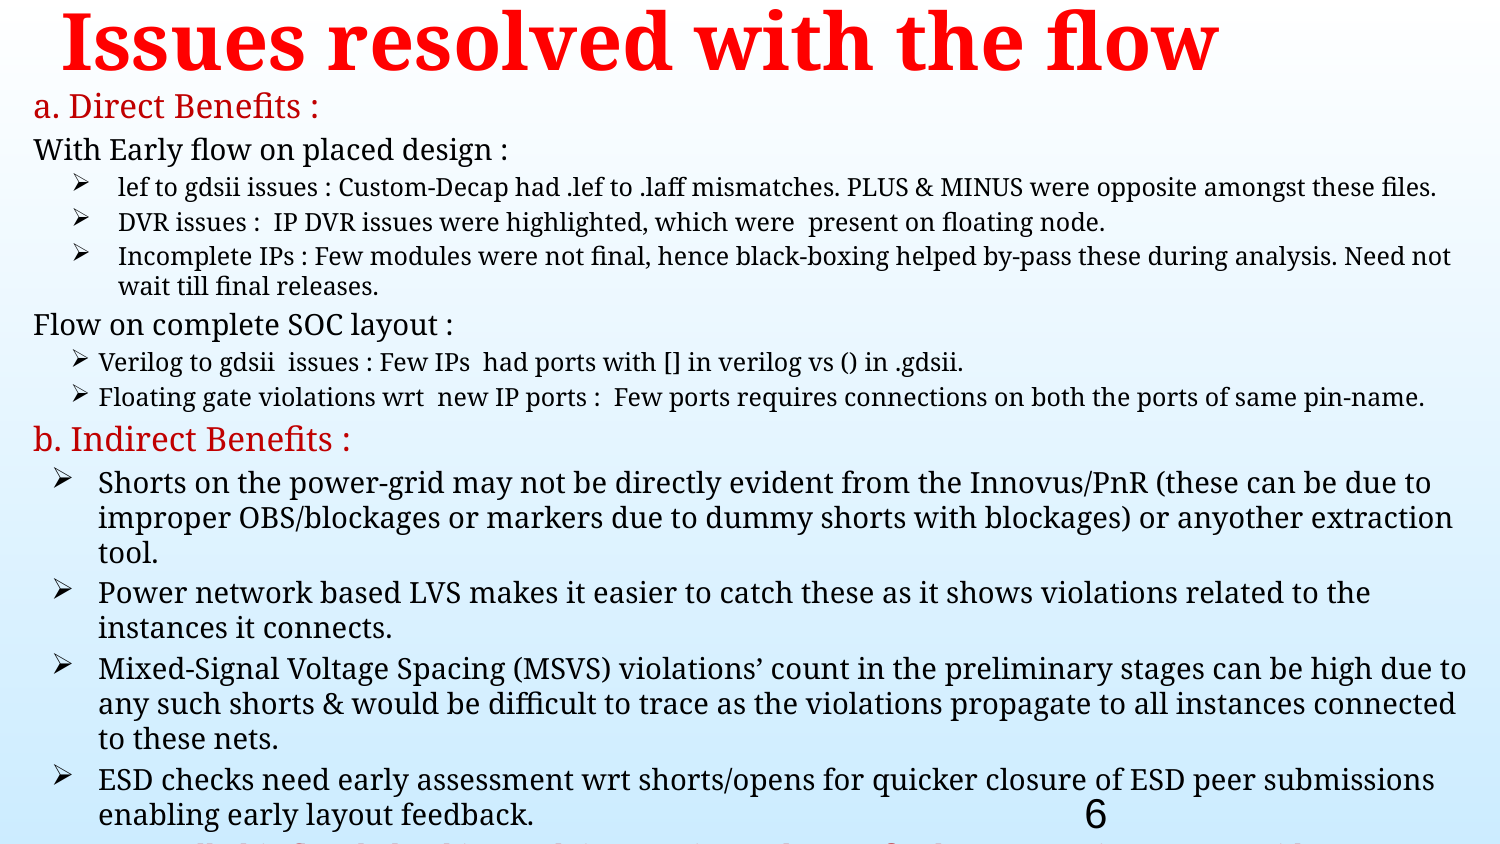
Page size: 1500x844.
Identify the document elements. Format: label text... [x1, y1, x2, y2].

slide_number 6 [1075, 803, 1394, 836]
title Issues resolved with the flow [46, 0, 1434, 77]
list a. Direct Benefits : With Early flow on placed design : lef to gdsii issues : Custom-Decap had .lef to .laff mismatches. PLUS & MINUS were opposite amongst these files. DVR issues : IP DVR issues were highlighted, which were present on floating node. Incomplete IPs : Few modules were not final, hence black-boxing helped by-pass these during analysis. Need not wait till final releases. Flow on complete SOC layout : Verilog to gdsii issues : Few IPs had ports with [] in verilog vs () in .gdsii. Floating gate violations wrt new IP ports : Few ports requires connections on both the ports of same pin-name. b. Indirect Benefits : Shorts on the power-grid may not be directly evident from the Innovus/PnR (these can be due to improper OBS/blockages or markers due to dummy shorts with blockages) or anyother extraction tool. Power network based LVS makes it easier to catch these as it shows violations related to the instances it connects. Mixed-Signal Voltage Spacing (MSVS) violations’ count in the preliminary stages can be high due to any such shorts & would be difficult to trace as the violations propagate to all instances connected to these nets. ESD checks need early assessment wrt shorts/opens for quicker closure of ESD peer submissions enabling early layout feedback. Overall, this flow helped in resolving LVS issues by pre-final stages, easing power-grid, ESD, MSVS checks’ closures. [18, 77, 1488, 803]
